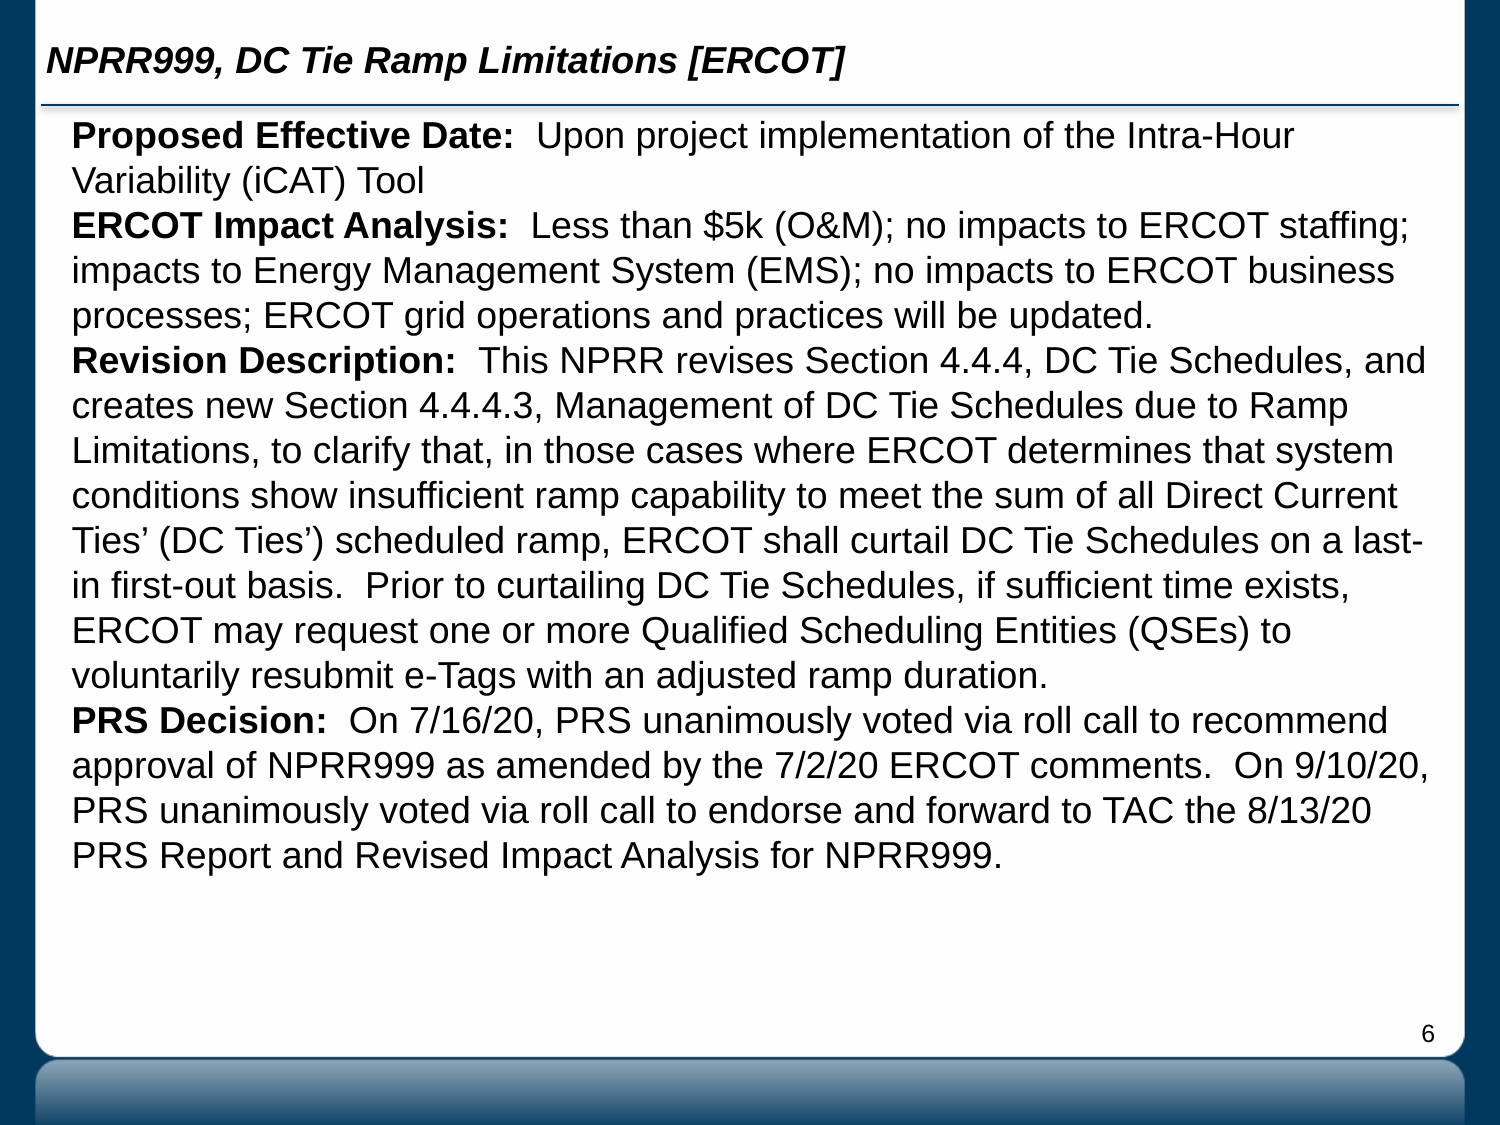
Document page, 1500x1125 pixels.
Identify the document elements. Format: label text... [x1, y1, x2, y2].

text_box Proposed Effective Date: Upon project implementation of the Intra-Hour Variability (iCAT) Tool ERCOT Impact Analysis: Less than $5k (O&M); no impacts to ERCOT staffing; impacts to Energy Management System (EMS); no impacts to ERCOT business processes; ERCOT grid operations and practices will be updated. Revision Description: This NPRR revises Section 4.4.4, DC Tie Schedules, and creates new Section 4.4.4.3, Management of DC Tie Schedules due to Ramp Limitations, to clarify that, in those cases where ERCOT determines that system conditions show insufficient ramp capability to meet the sum of all Direct Current Ties’ (DC Ties’) scheduled ramp, ERCOT shall curtail DC Tie Schedules on a last-in first-out basis. Prior to curtailing DC Tie Schedules, if sufficient time exists, ERCOT may request one or more Qualified Scheduling Entities (QSEs) to voluntarily resubmit e-Tags with an adjusted ramp duration. PRS Decision: On 7/16/20, PRS unanimously voted via roll call to recommend approval of NPRR999 as amended by the 7/2/20 ERCOT comments. On 9/10/20, PRS unanimously voted via roll call to endorse and forward to TAC the 8/13/20 PRS Report and Revised Impact Analysis for NPRR999. [56, 103, 1448, 884]
title NPRR999, DC Tie Ramp Limitations [ERCOT] [31, 20, 1464, 97]
picture [35, 0, 1465, 1125]
